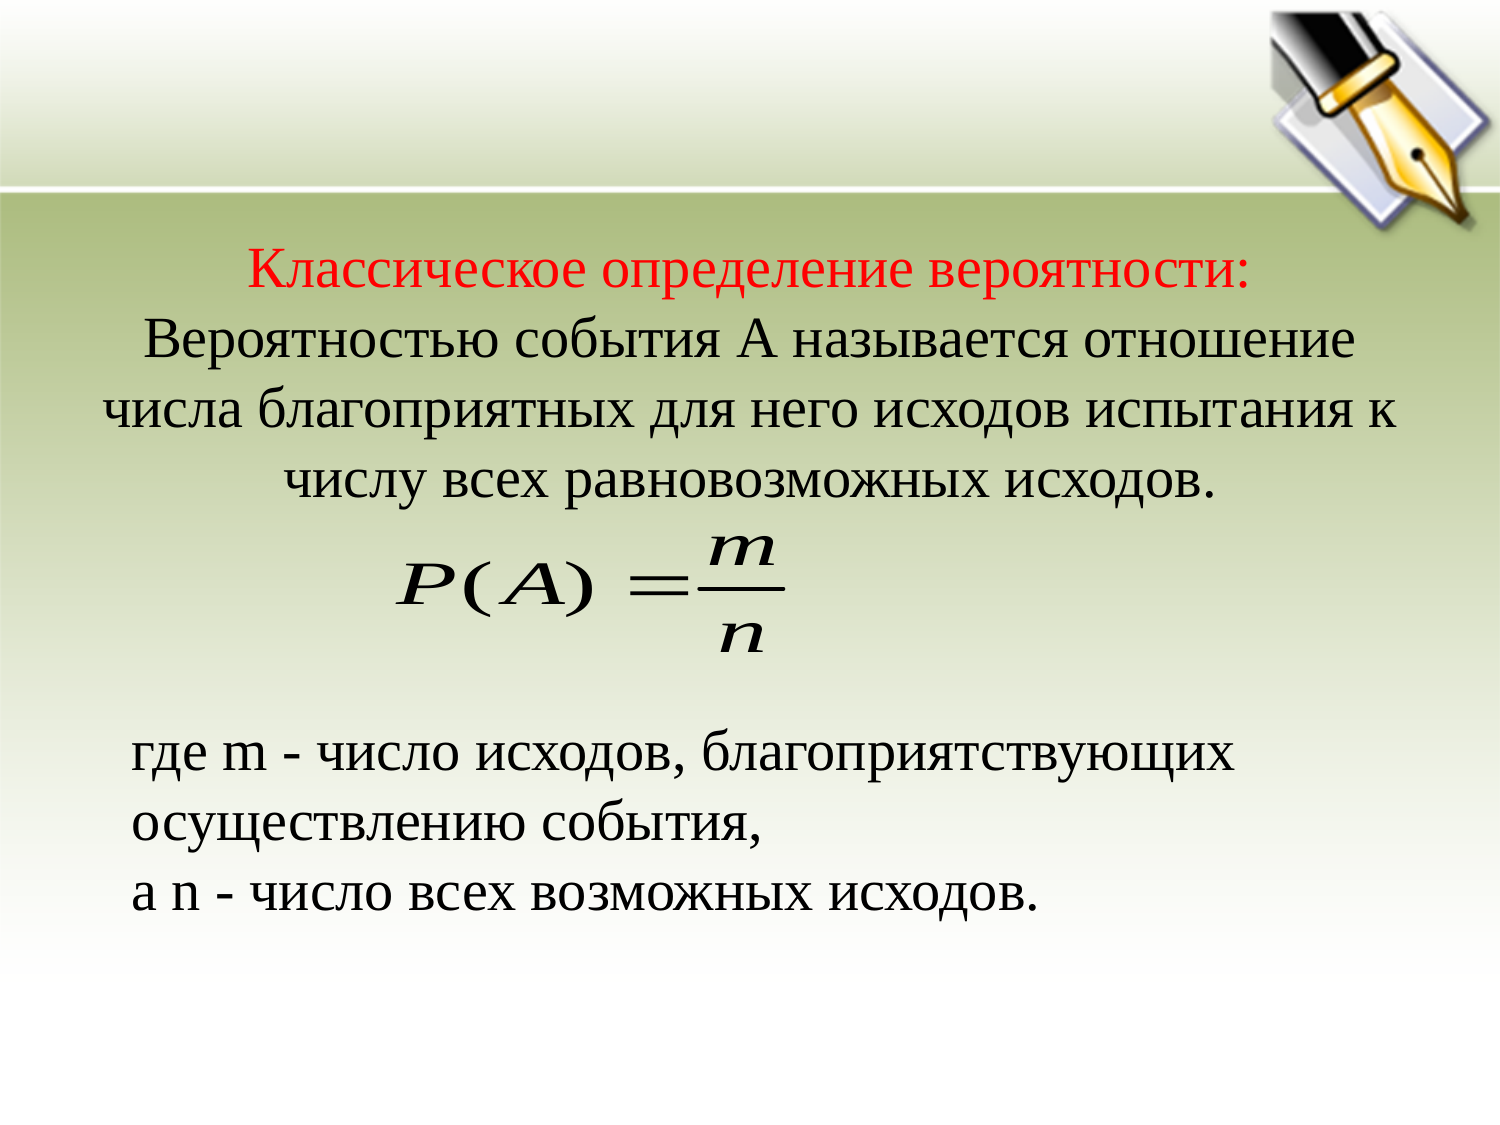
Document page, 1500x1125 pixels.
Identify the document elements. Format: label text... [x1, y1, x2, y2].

title Классическое определение вероятности: Вероятностью события А называется отношение числа благоприятных для него исходов испытания к числу всех равновозможных исходов. [74, 214, 1426, 464]
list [377, 506, 804, 667]
picture [0, 0, 1500, 1125]
text_box где m - число исходов, благоприятствующих осуществлению события, а n - число всех возможных исходов. [116, 705, 1366, 930]
